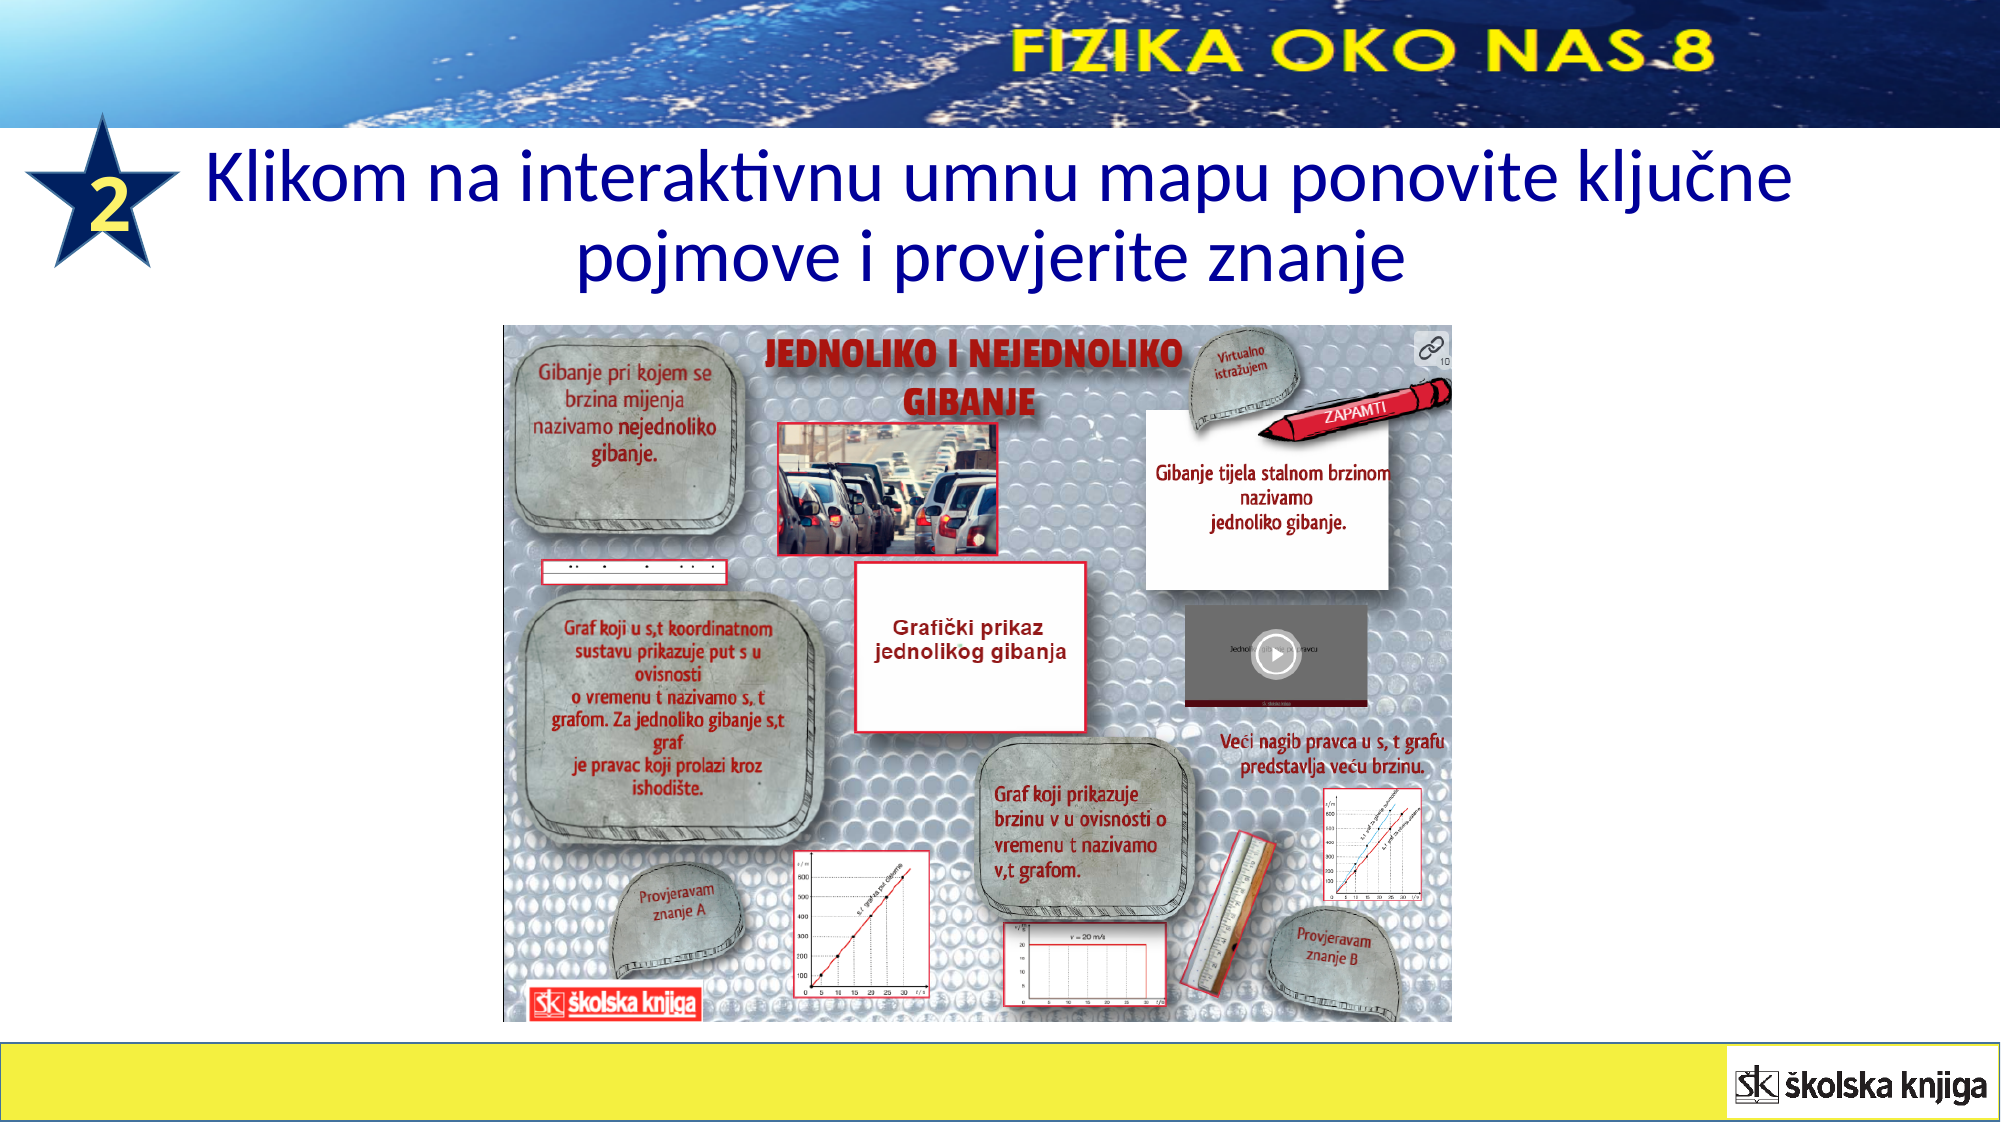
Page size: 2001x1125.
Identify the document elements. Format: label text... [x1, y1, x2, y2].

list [503, 325, 1452, 1022]
title Klikom na interaktivnu umnu mapu ponovite ključne pojmove i provjerite znanje [137, 108, 1863, 326]
picture [1727, 1046, 1998, 1118]
text_box 2 [24, 111, 181, 269]
picture [0, 0, 2000, 128]
